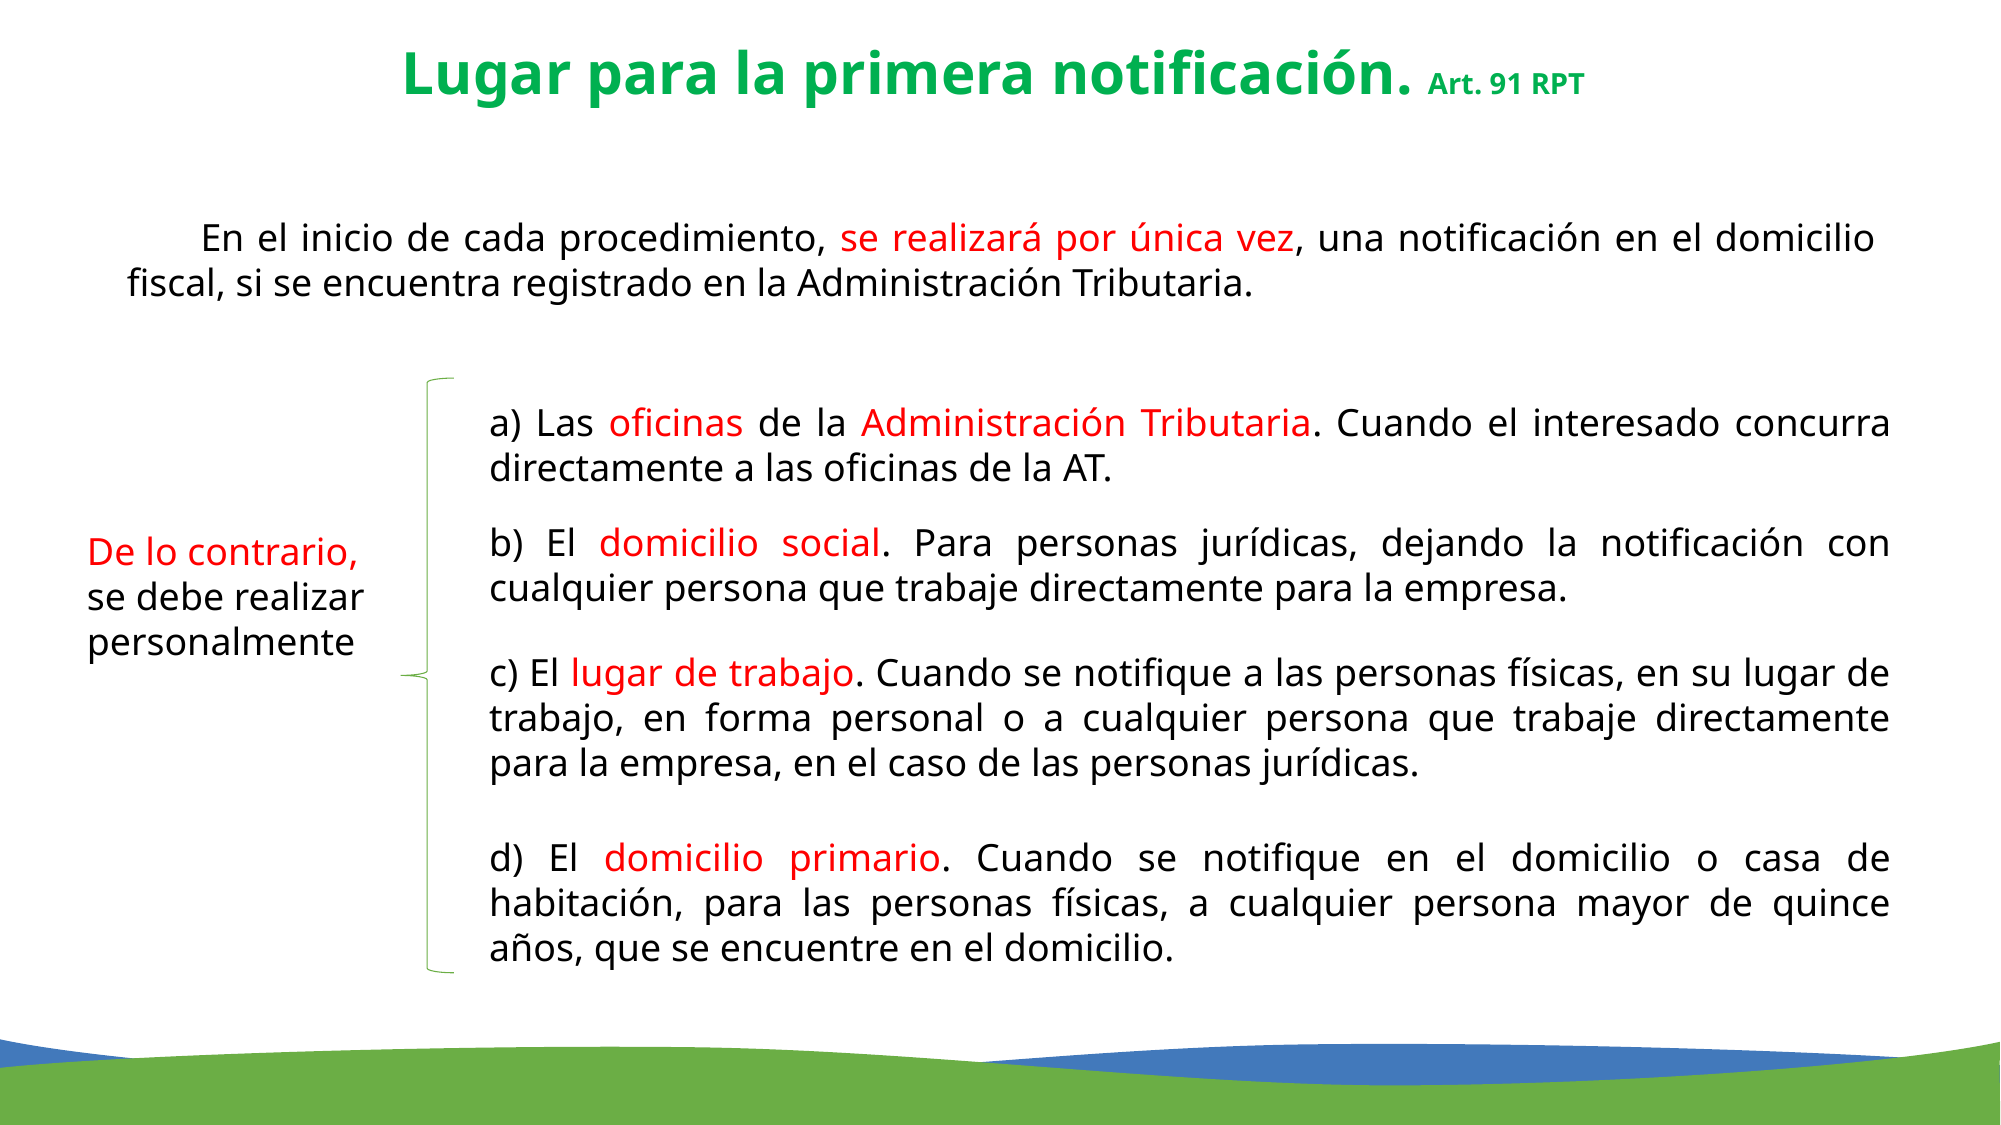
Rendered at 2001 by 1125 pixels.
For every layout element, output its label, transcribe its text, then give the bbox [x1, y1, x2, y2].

text_box De lo contrario, se debe realizar personalmente [72, 507, 387, 671]
text_box En el inicio de cada procedimiento, se realizará por única vez, una notificación en el domicilio fiscal, si se encuentra registrado en la Administración Tributaria. [112, 206, 1891, 311]
title Lugar para la primera notificación. Art. 91 RPT [386, 23, 1605, 128]
text_box [400, 377, 454, 974]
text_box a) Las oficinas de la Administración Tributaria. Cuando el interesado concurra directamente a las oficinas de la AT. b) El domicilio social. Para personas jurídicas, dejando la notificación con cualquier persona que trabaje directamente para la empresa. c) El lugar de trabajo. Cuando se notifique a las personas físicas, en su lugar de trabajo, en forma personal o a cualquier persona que trabaje directamente para la empresa, en el caso de las personas jurídicas. d) El domicilio primario. Cuando se notifique en el domicilio o casa de habitación, para las personas físicas, a cualquier persona mayor de quince años, que se encuentre en el domicilio. [400, 391, 1907, 977]
